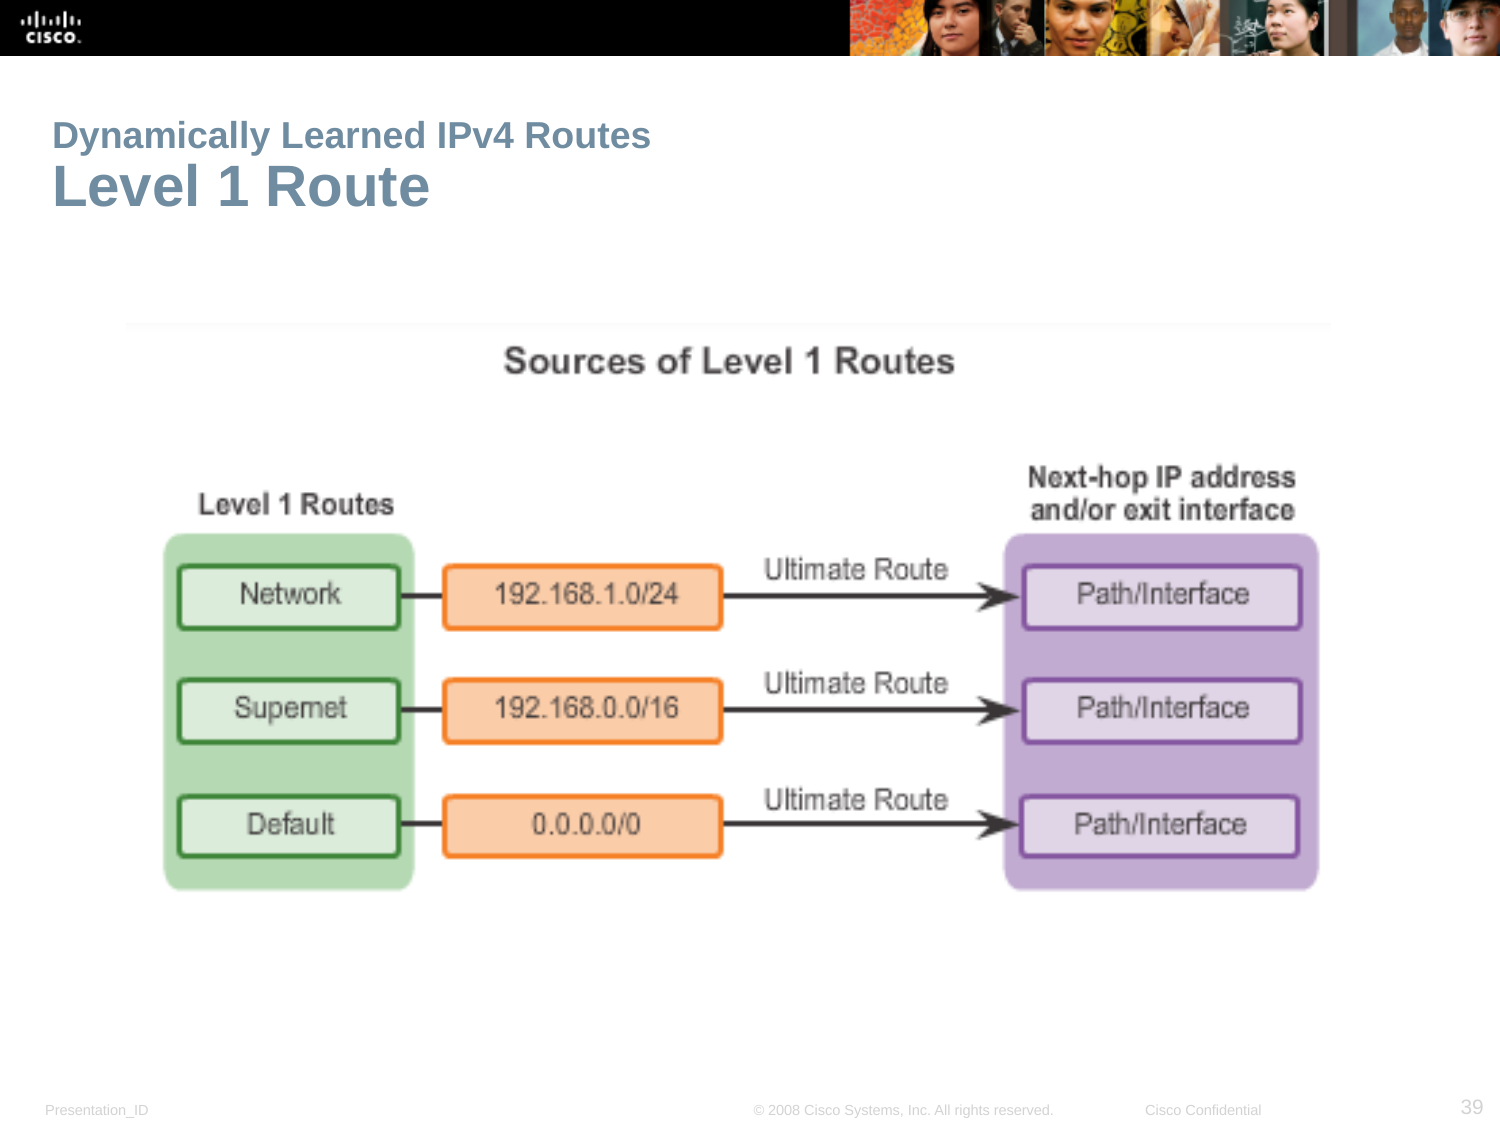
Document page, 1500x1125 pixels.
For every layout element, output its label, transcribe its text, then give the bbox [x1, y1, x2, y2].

title Dynamically Learned IPv4 Routes Level 1 Route [38, 80, 1426, 227]
picture [126, 323, 1331, 922]
picture [0, 0, 1500, 56]
